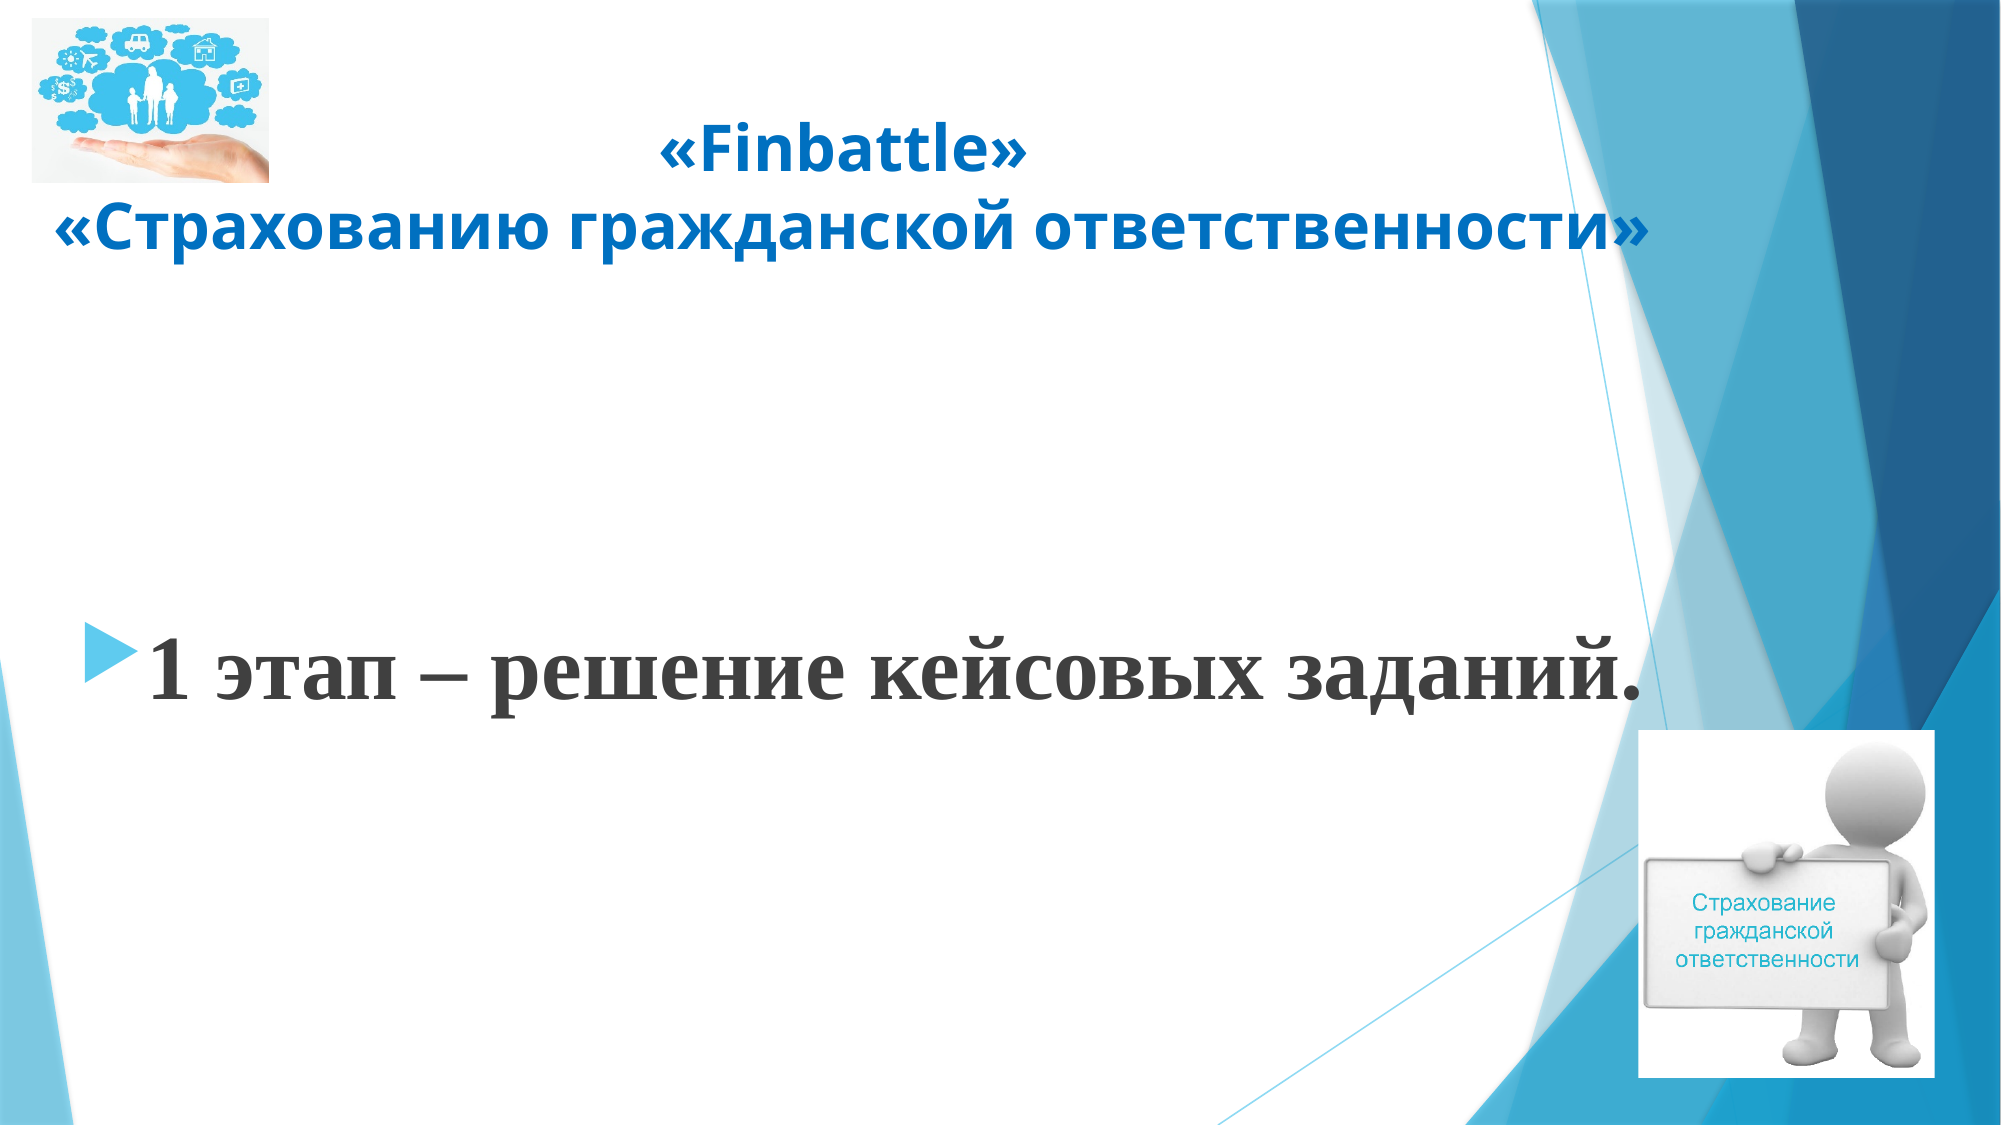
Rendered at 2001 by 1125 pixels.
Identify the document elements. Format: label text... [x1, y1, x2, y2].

picture [31, 17, 270, 183]
list 1 этап – решение кейсовых заданий. [63, 599, 1673, 762]
title «Finbattle» «Страхованию гражданской ответственности» [31, 99, 1673, 317]
picture [1637, 729, 1936, 1078]
